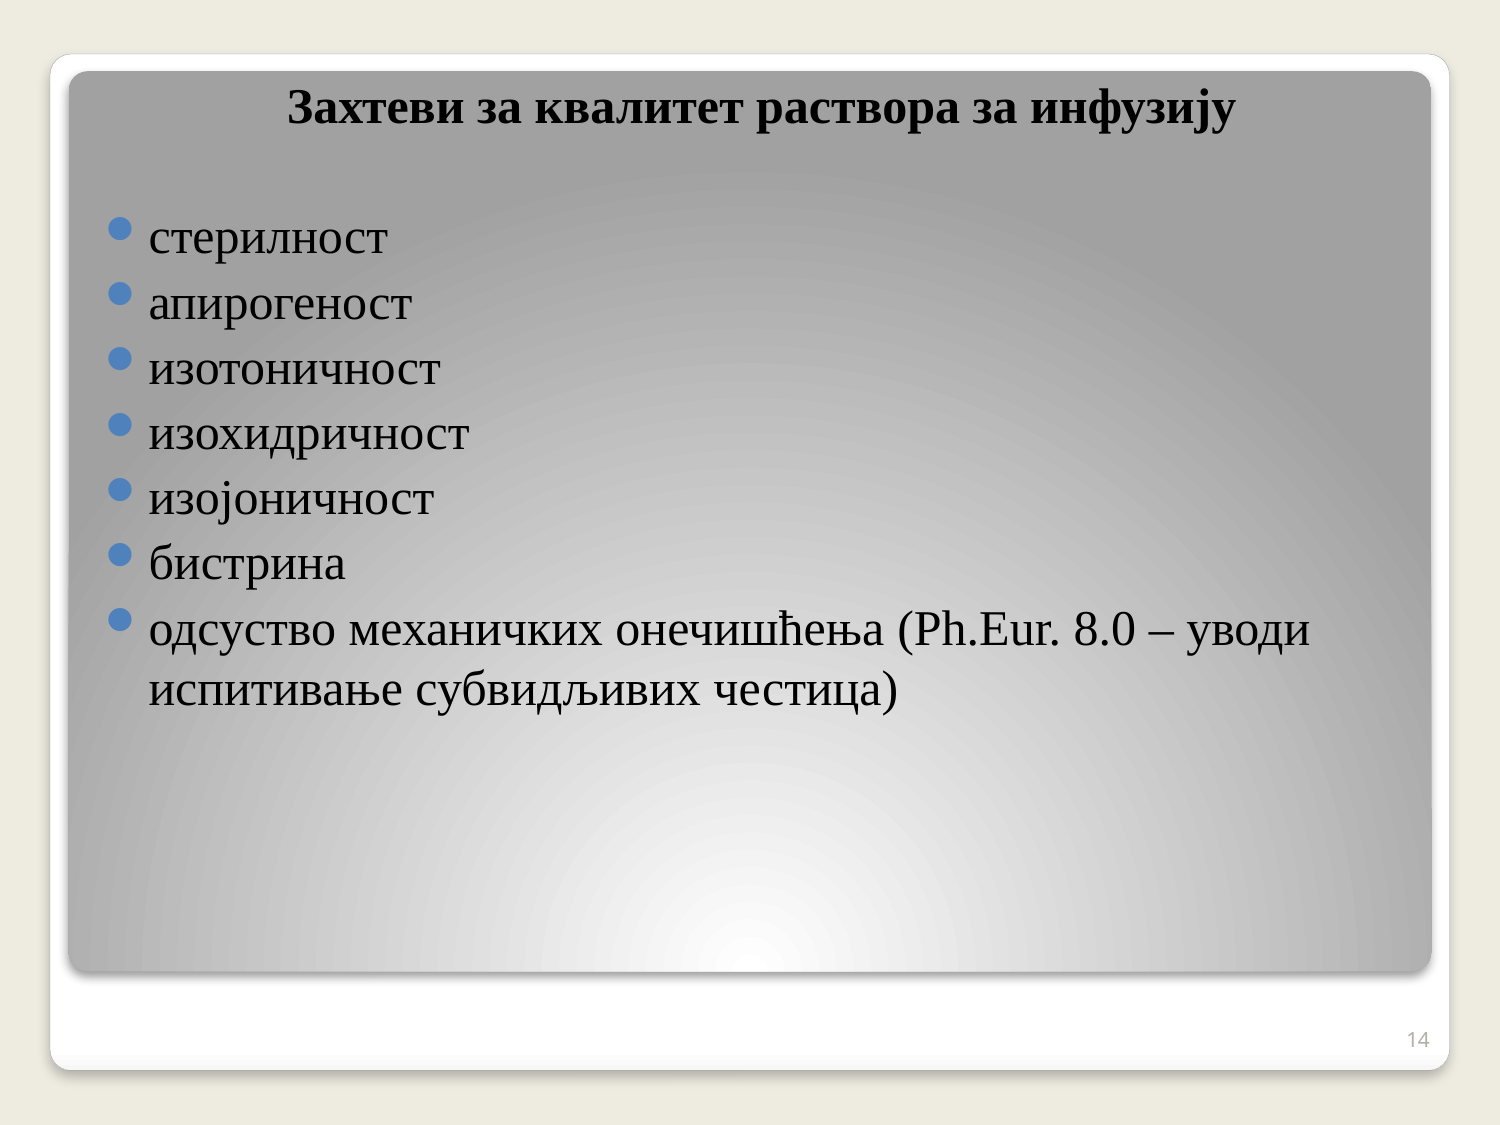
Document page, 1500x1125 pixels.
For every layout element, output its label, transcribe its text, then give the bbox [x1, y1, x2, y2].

list Захтеви за квалитет раствора за инфузију стерилност апирогеност изотоничност изохидричност изојоничност бистрина одсуство механичких онечишћења (Ph.Eur. 8.0 – уводи испитивање субвидљивих честица) [75, 58, 1434, 1063]
slide_number 14 [1369, 1002, 1445, 1063]
